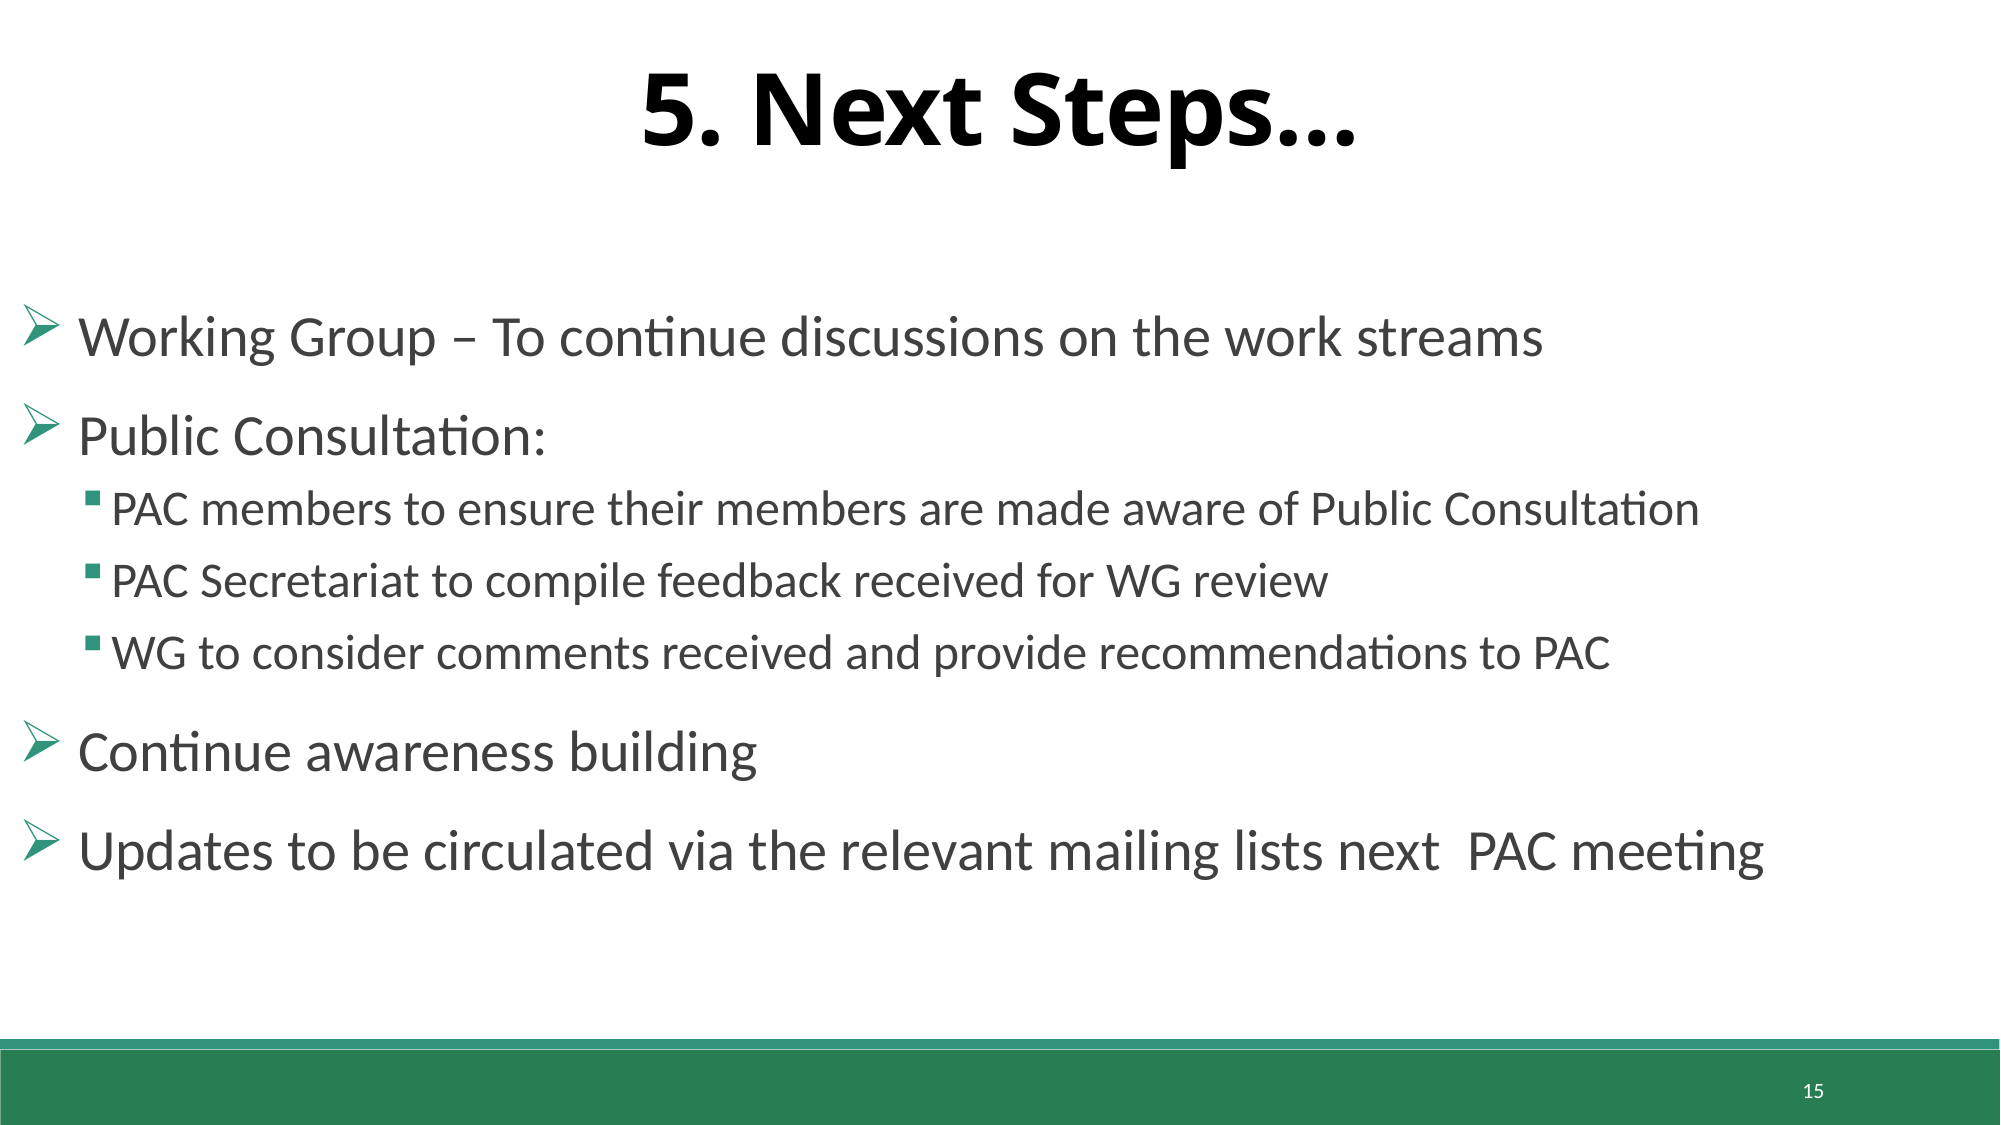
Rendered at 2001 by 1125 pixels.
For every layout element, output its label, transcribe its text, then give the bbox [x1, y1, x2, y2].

title 5. Next Steps… [18, 56, 1982, 203]
slide_number 15 [1624, 1065, 1840, 1120]
list Working Group – To continue discussions on the work streams Public Consultation: PAC members to ensure their members are made aware of Public Consultation PAC Secretariat to compile feedback received for WG review WG to consider comments received and provide recommendations to PAC Continue awareness building Updates to be circulated via the relevant mailing lists next PAC meeting [18, 290, 1960, 1065]
